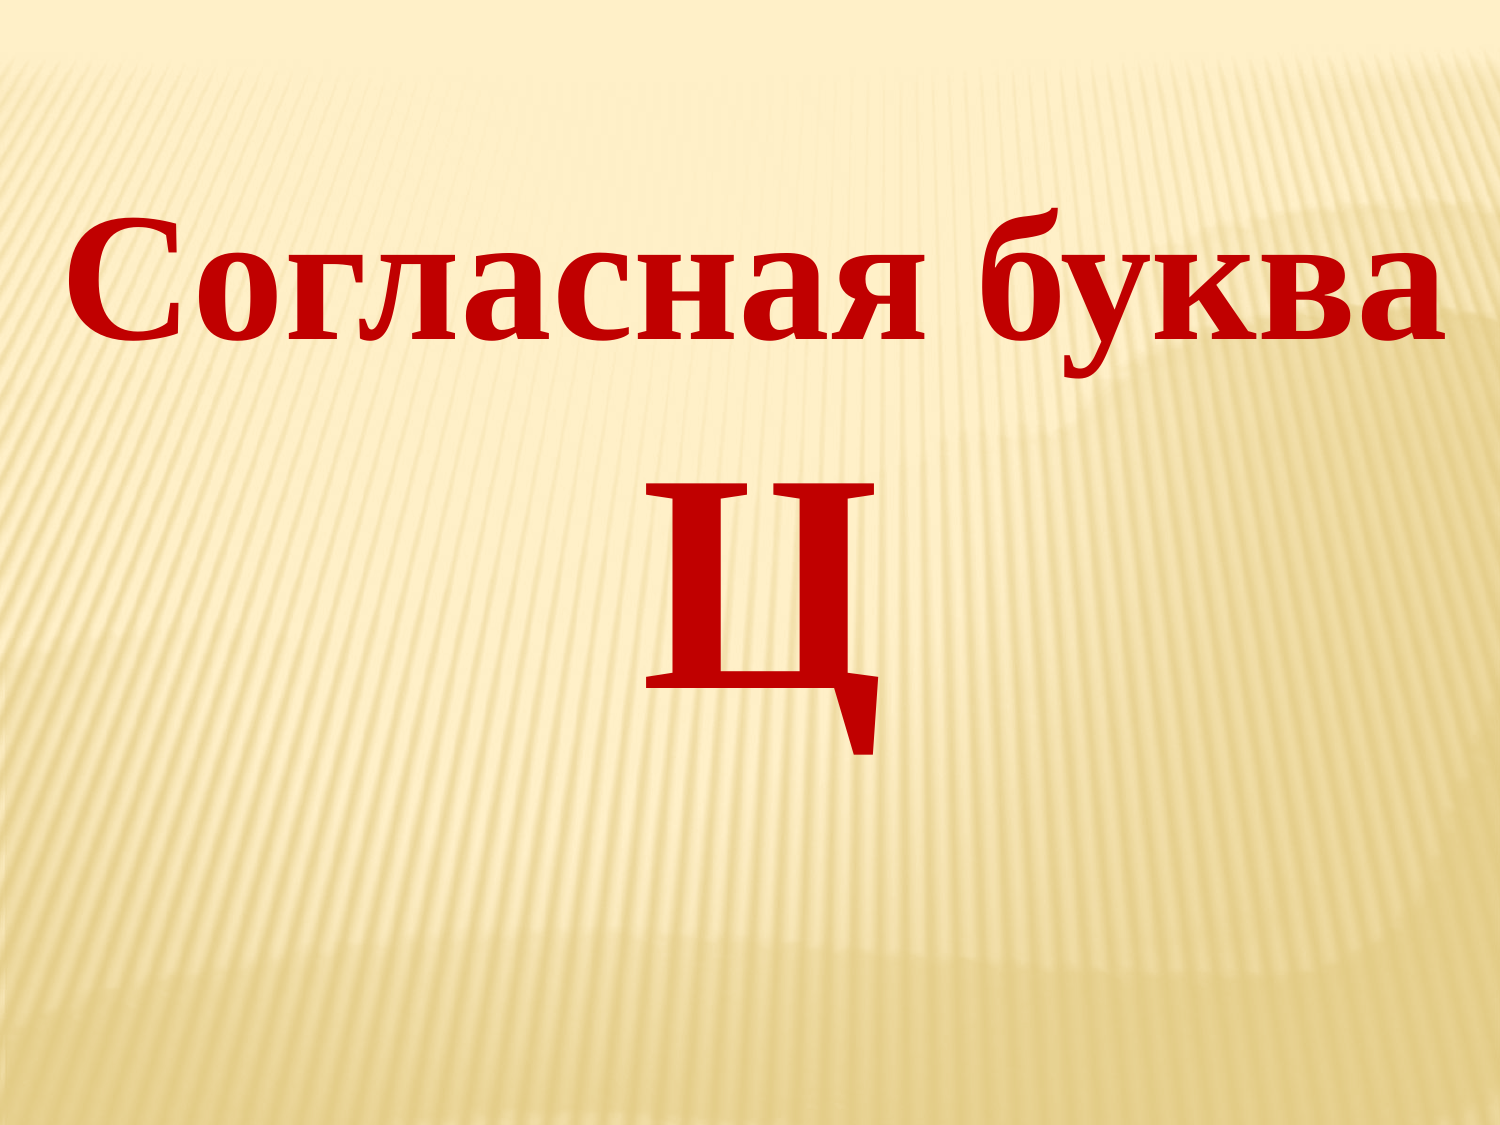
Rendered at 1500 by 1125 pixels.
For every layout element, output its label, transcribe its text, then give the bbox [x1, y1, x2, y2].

text_box Согласная буква Ц [0, 148, 1500, 759]
